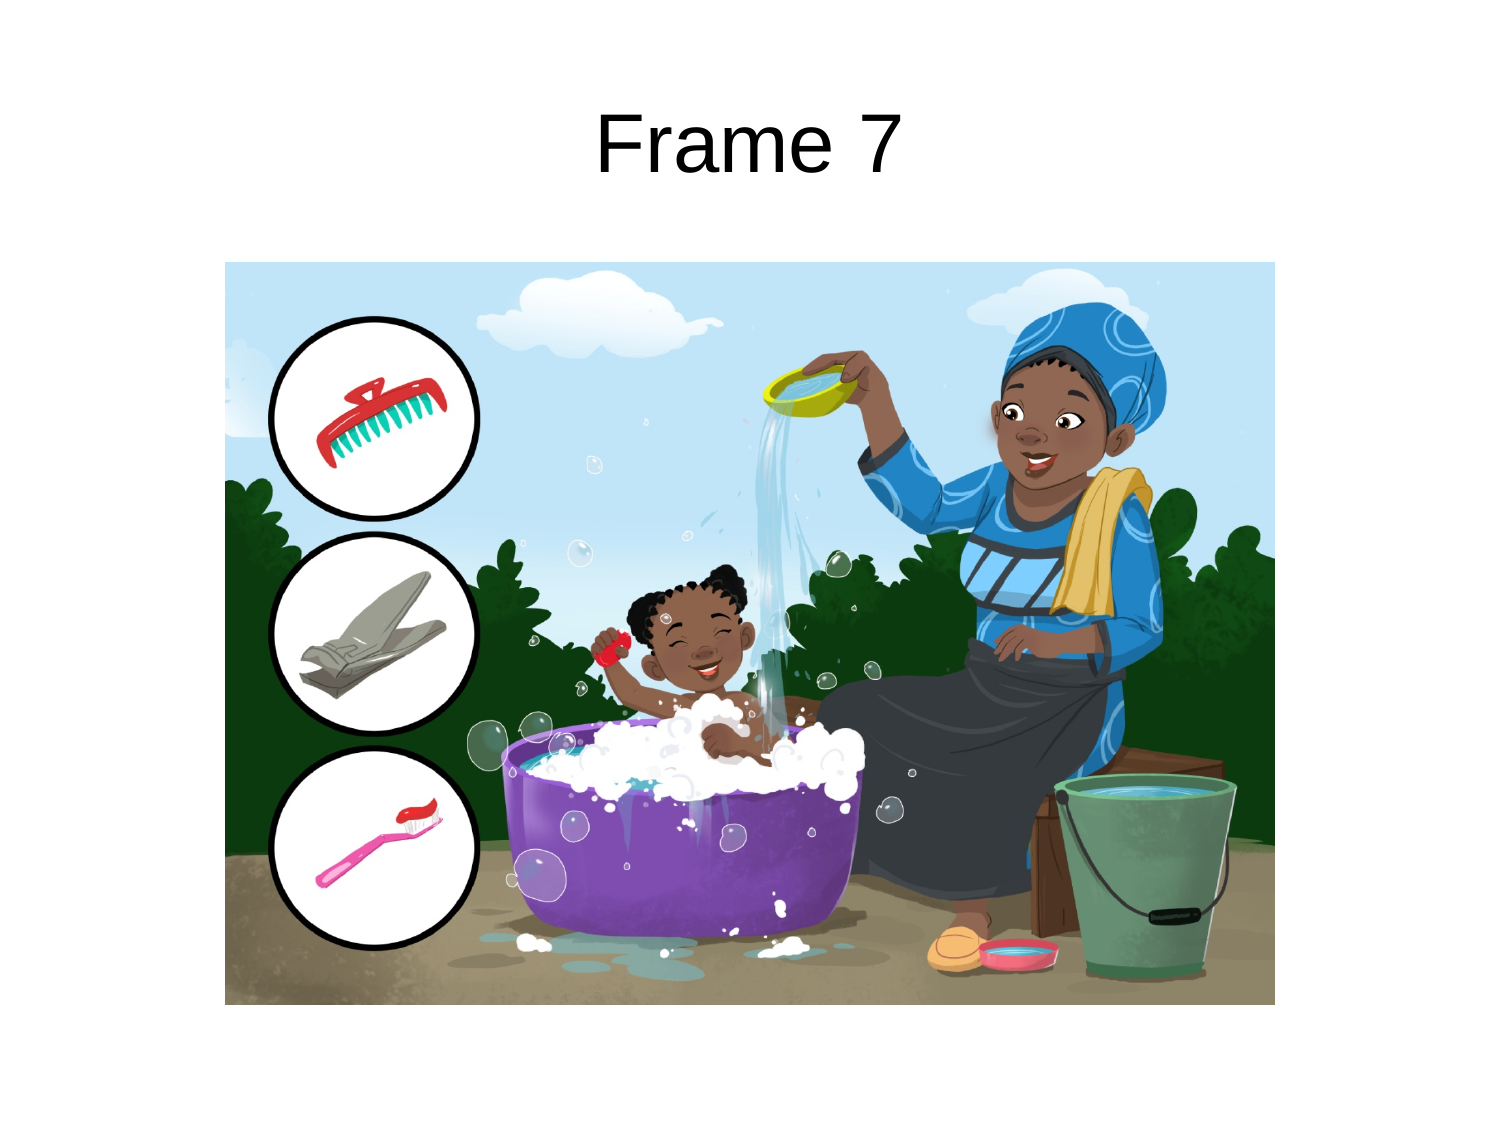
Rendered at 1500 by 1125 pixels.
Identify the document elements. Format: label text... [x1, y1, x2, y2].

title Frame 7 [75, 45, 1425, 233]
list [224, 262, 1275, 1006]
